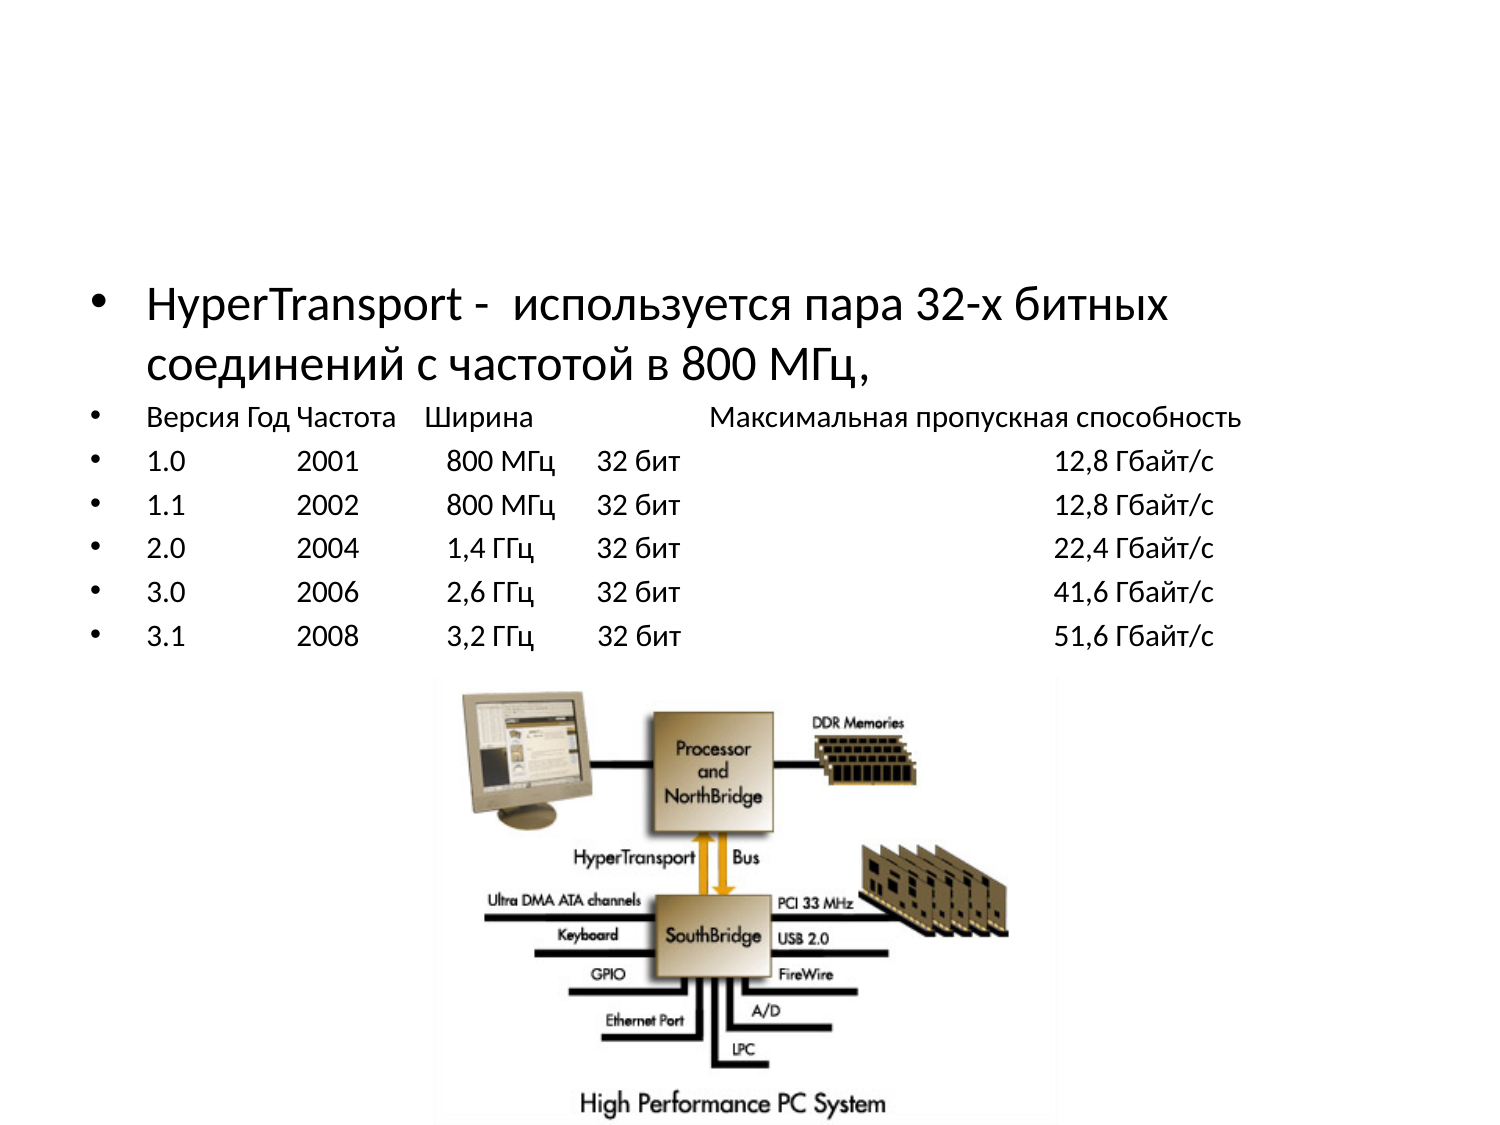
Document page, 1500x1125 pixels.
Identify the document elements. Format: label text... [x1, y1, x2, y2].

picture [433, 676, 1059, 1125]
list HyperTransport - используется пара 32-х битных соединений с частотой в 800 МГц, Версия Год Частота Ширина Максимальная пропускная способность 1.0 2001 800 МГц 32 бит 12,8 Гбайт/c 1.1 2002 800 МГц 32 бит 12,8 Гбайт/c 2.0 2004 1,4 ГГц 32 бит 22,4 Гбайт/c 3.0 2006 2,6 ГГц 32 бит 41,6 Гбайт/c 3.1 2008 3,2 ГГц 32 бит 51,6 Гбайт/c [75, 262, 1425, 1005]
